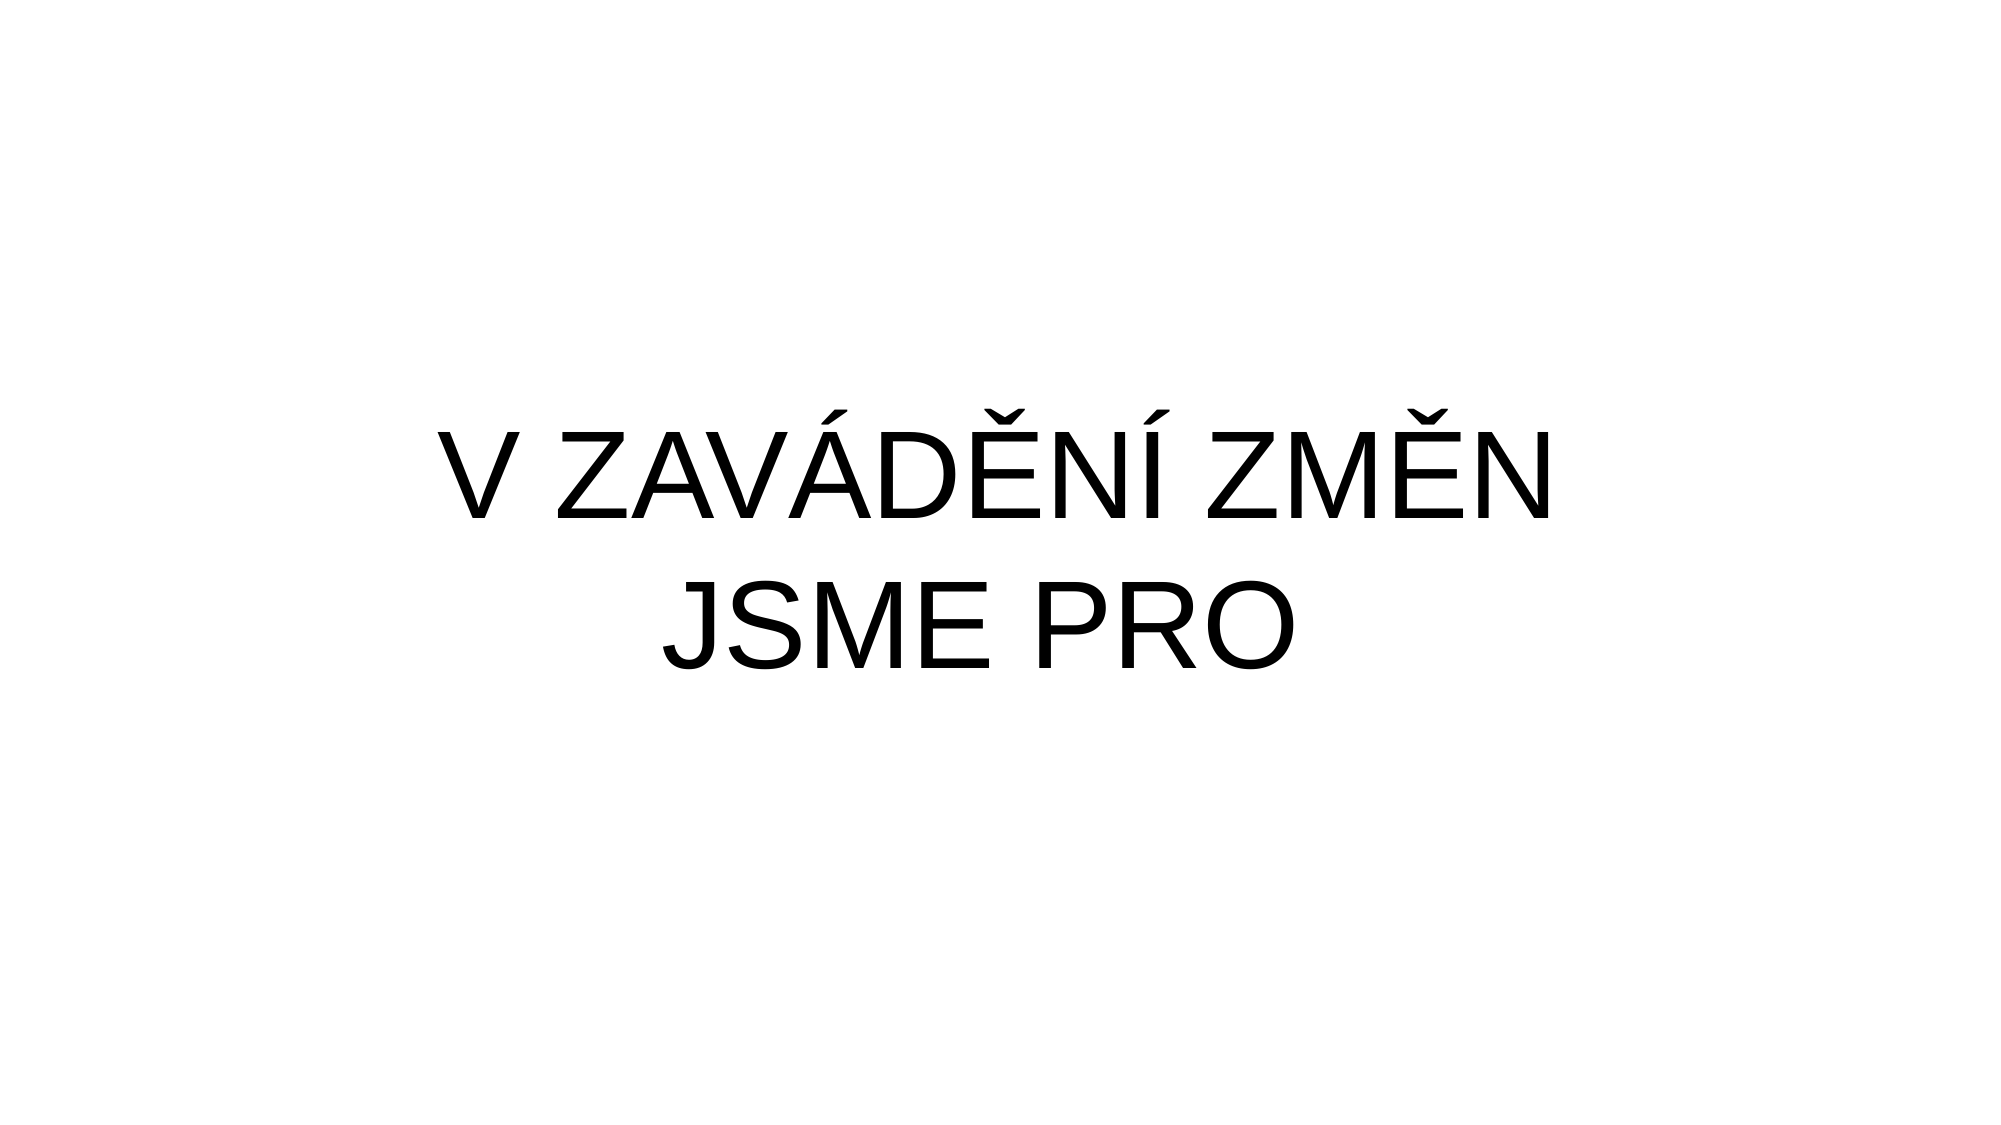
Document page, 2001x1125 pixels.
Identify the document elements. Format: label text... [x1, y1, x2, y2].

text_box V ZAVÁDĚNÍ ZMĚN JSME PRO POSTUPNOST [414, 385, 1582, 851]
